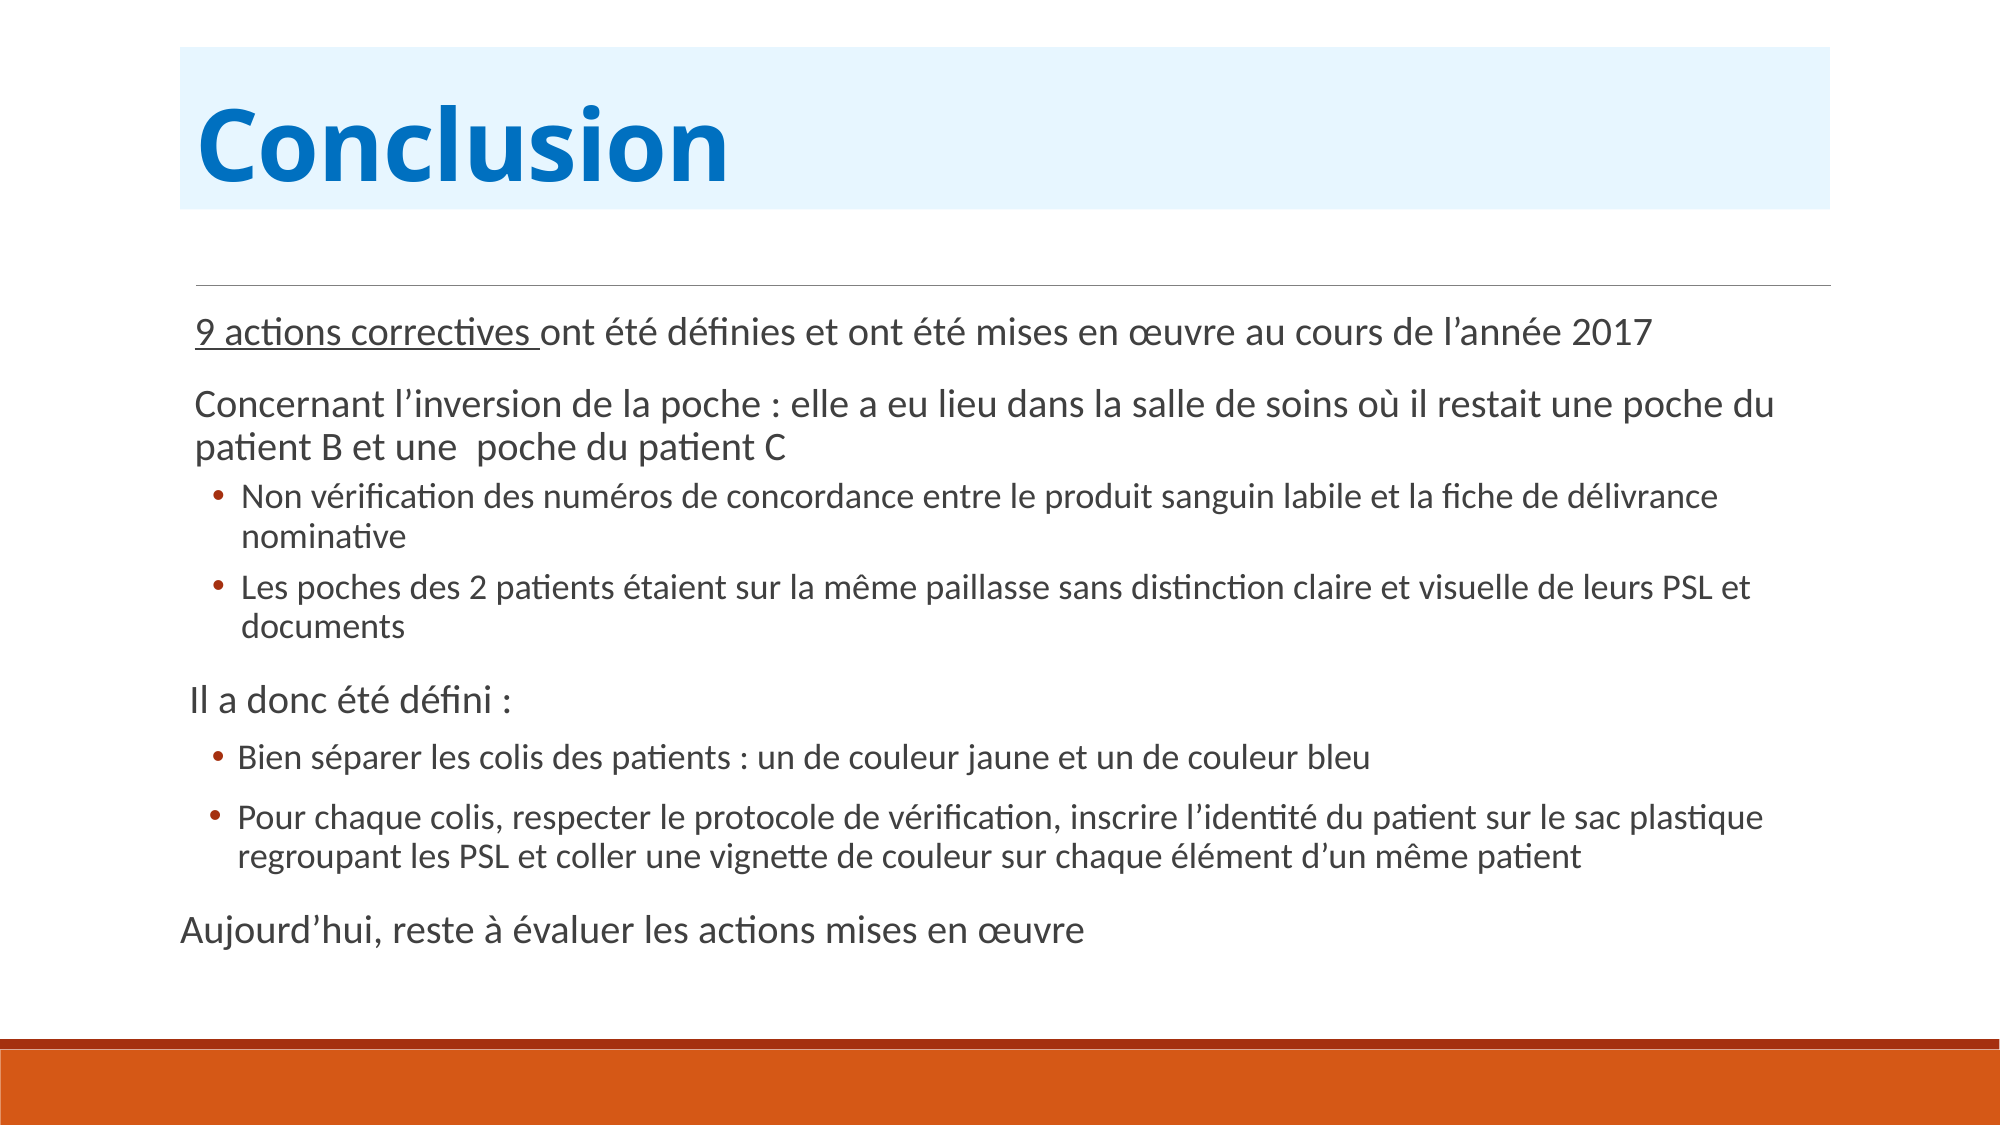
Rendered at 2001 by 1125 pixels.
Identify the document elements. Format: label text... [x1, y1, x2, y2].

list 9 actions correctives ont été définies et ont été mises en œuvre au cours de l’année 2017 Concernant l’inversion de la poche : elle a eu lieu dans la salle de soins où il restait une poche du patient B et une poche du patient C Non vérification des numéros de concordance entre le produit sanguin labile et la fiche de délivrance nominative Les poches des 2 patients étaient sur la même paillasse sans distinction claire et visuelle de leurs PSL et documents Il a donc été défini : Bien séparer les colis des patients : un de couleur jaune et un de couleur bleu Pour chaque colis, respecter le protocole de vérification, inscrire l’identité du patient sur le sac plastique regroupant les PSL et coller une vignette de couleur sur chaque élément d’un même patient Aujourd’hui, reste à évaluer les actions mises en œuvre [180, 302, 1830, 963]
title Conclusion [180, 47, 1830, 210]
